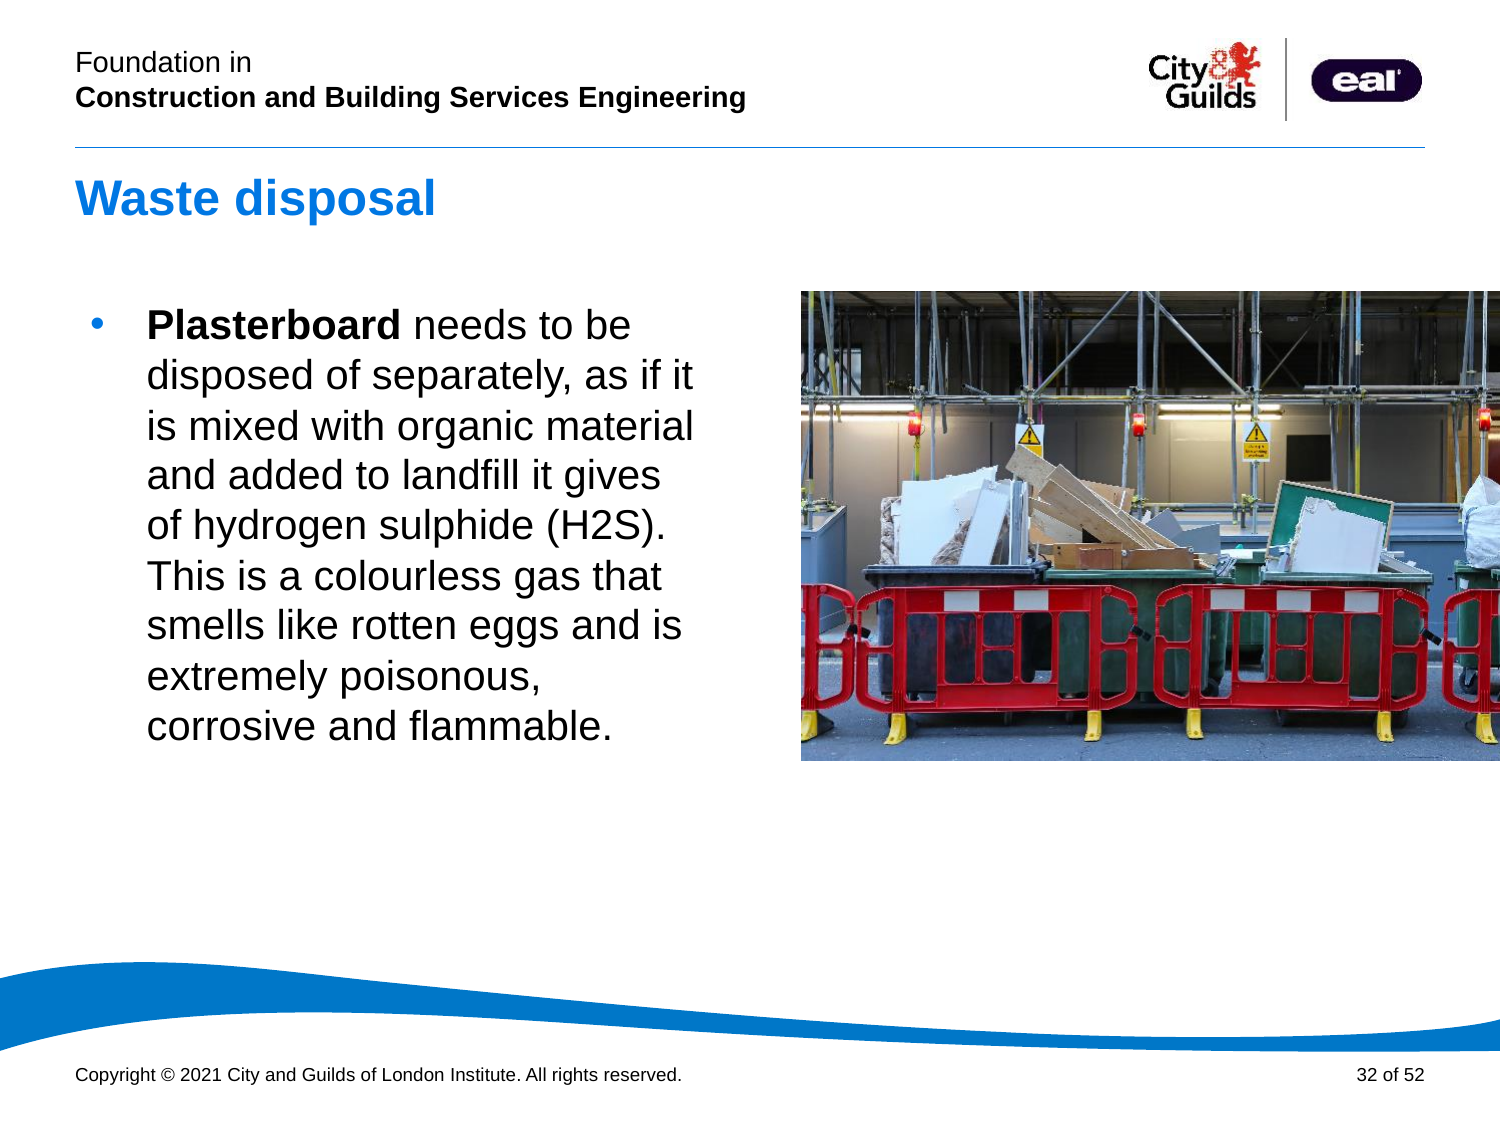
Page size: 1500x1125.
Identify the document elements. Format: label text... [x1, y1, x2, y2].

picture [1149, 38, 1422, 121]
picture [801, 291, 1500, 761]
title Waste disposal [74, 165, 1426, 229]
text_box Plasterboard needs to be disposed of separately, as if it is mixed with organic material and added to landfill it gives of hydrogen sulphide (H2S). This is a colourless gas that smells like rotten eggs and is extremely poisonous, corrosive and flammable. [75, 290, 715, 756]
